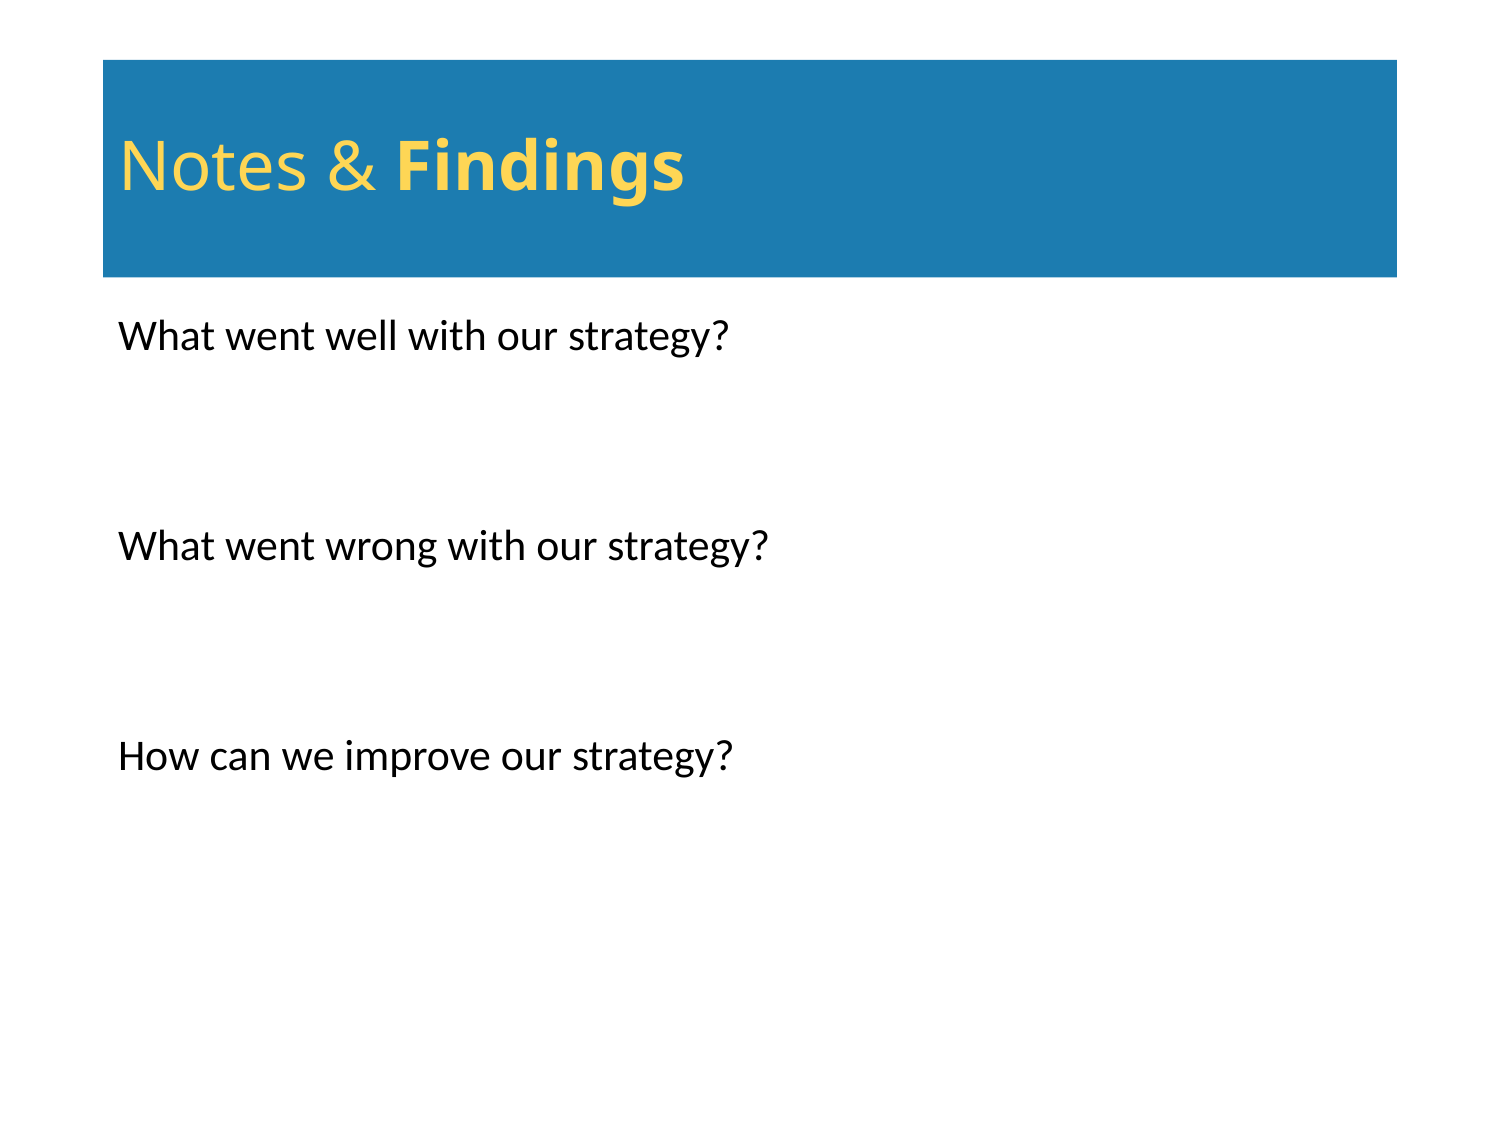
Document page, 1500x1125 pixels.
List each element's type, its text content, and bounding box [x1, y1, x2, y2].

list What went well with our strategy? What went wrong with our strategy? How can we improve our strategy? [103, 299, 1397, 1014]
title Notes & Findings [103, 59, 1397, 278]
